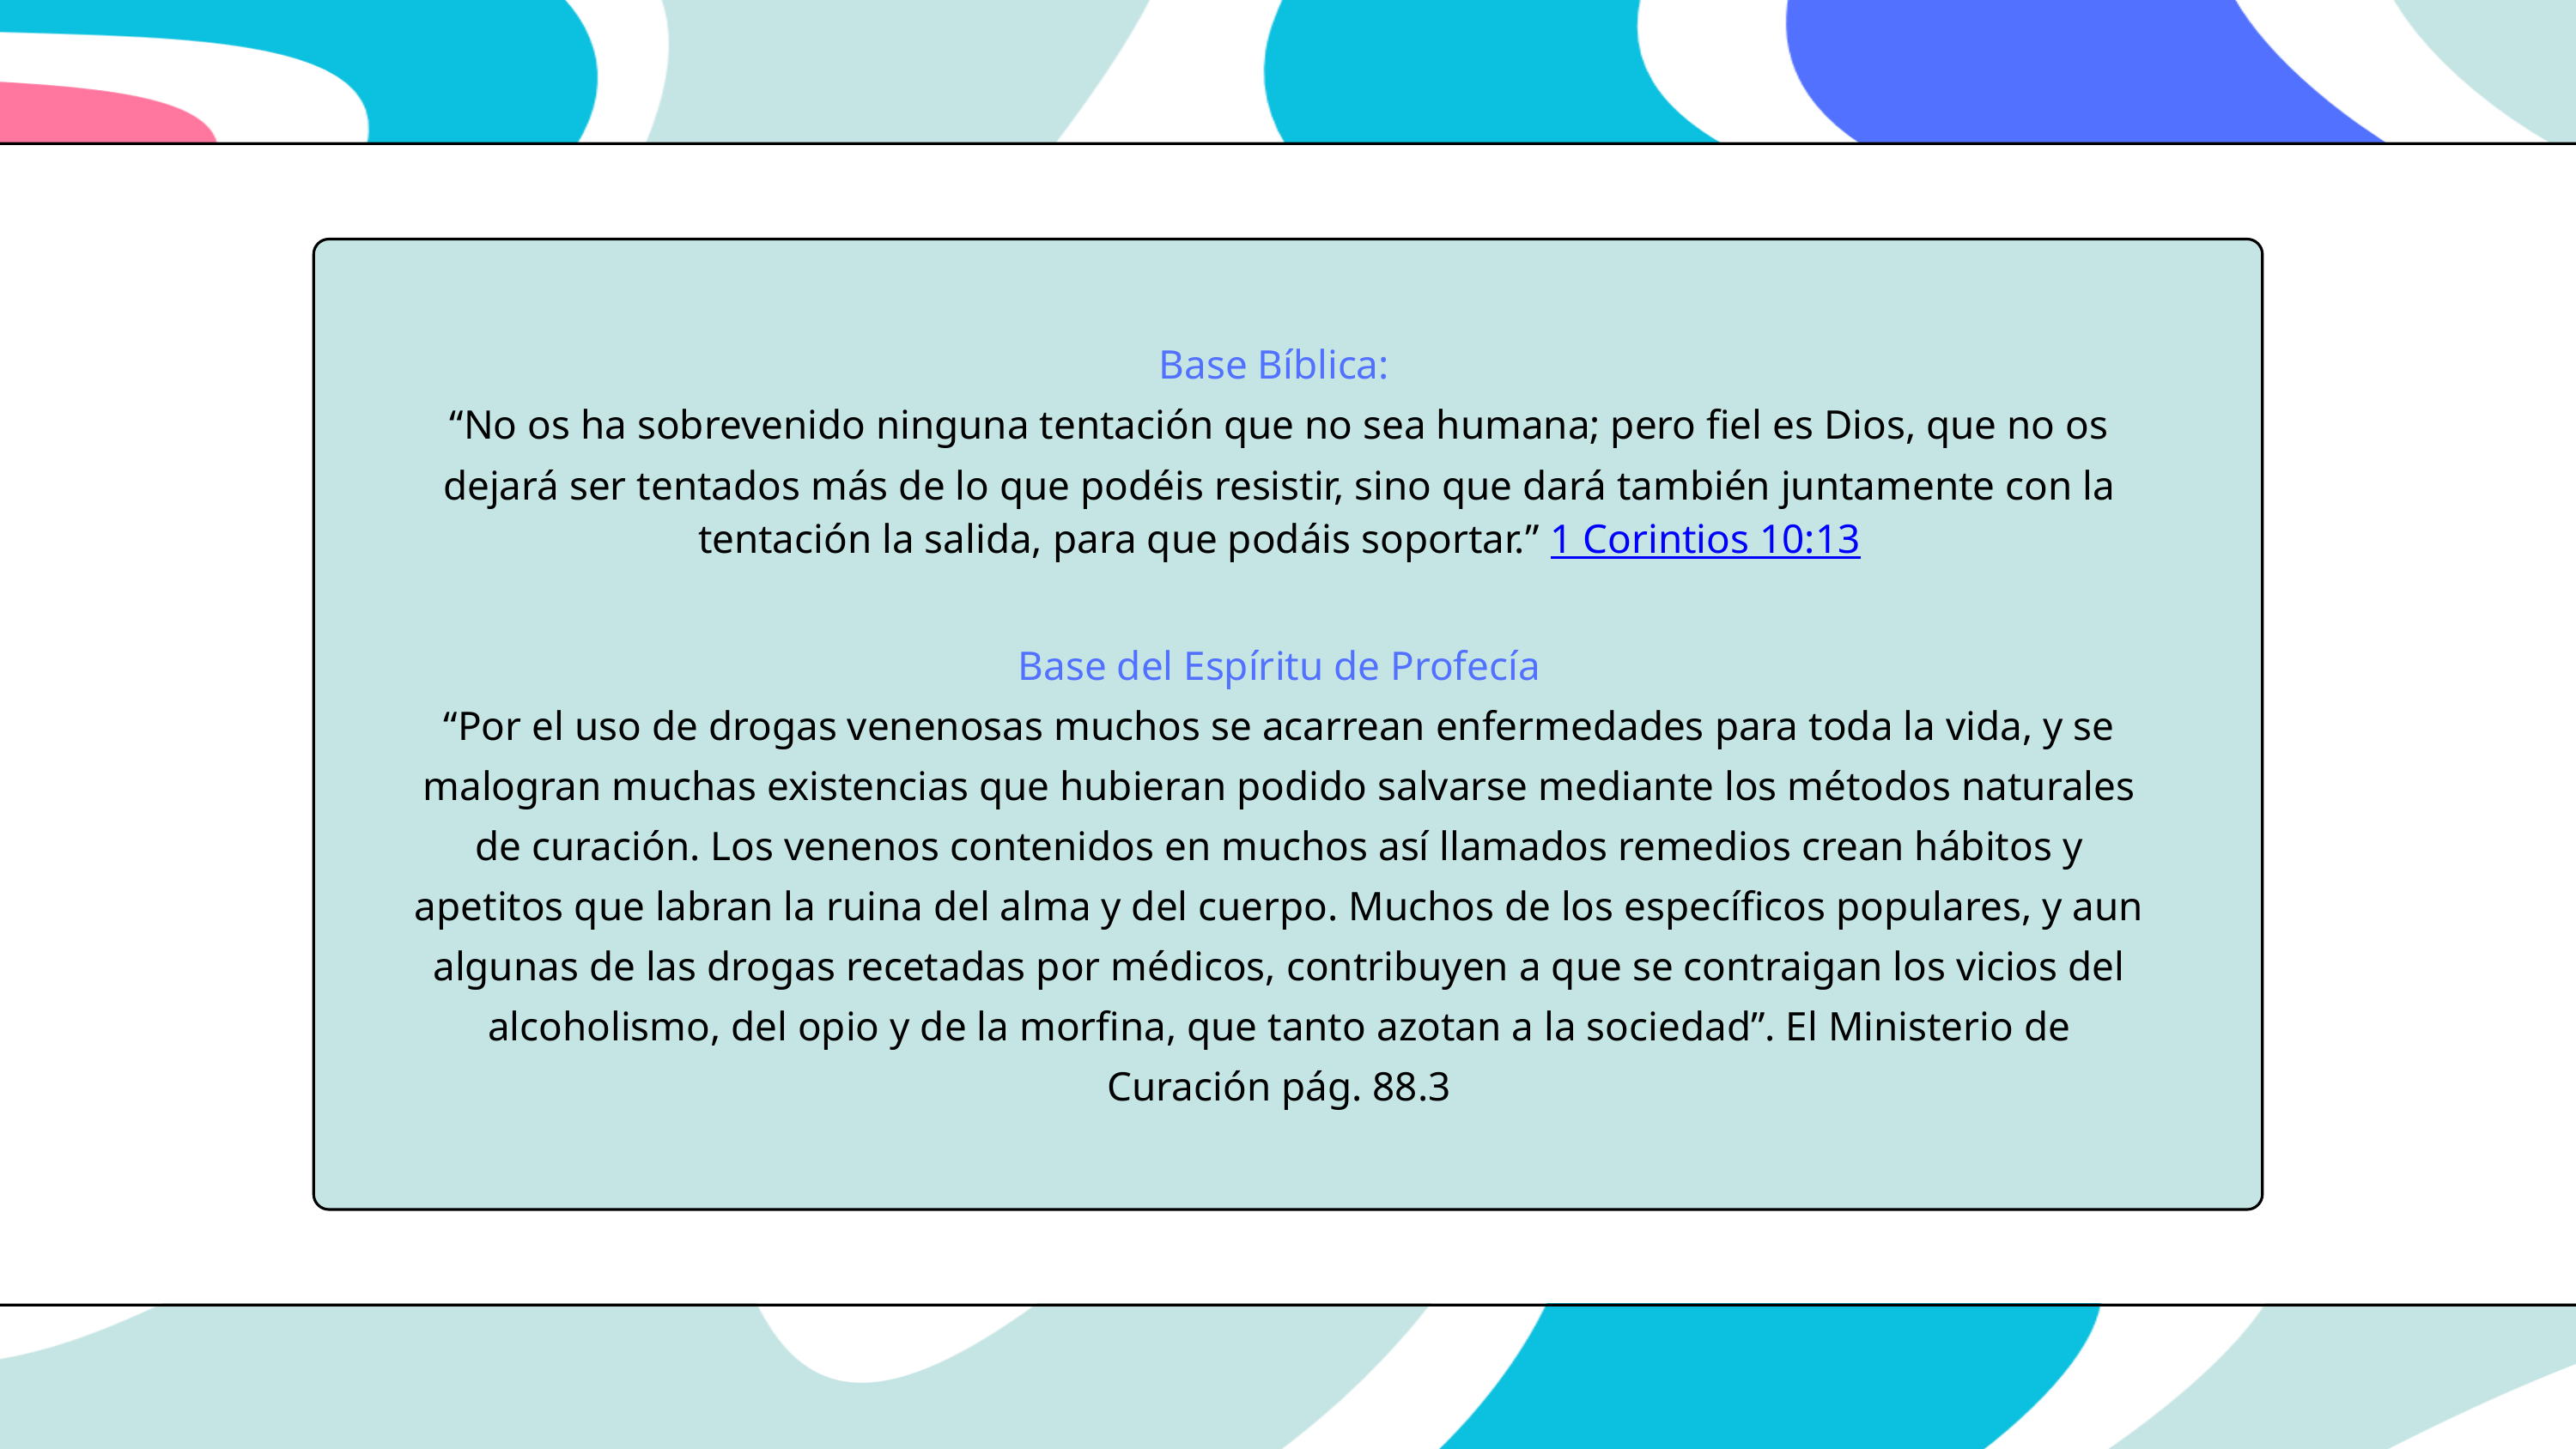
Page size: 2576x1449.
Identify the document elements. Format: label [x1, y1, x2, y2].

text_box [0, 0, 2576, 143]
text_box [0, 1306, 2576, 1449]
text_box [313, 239, 2263, 1210]
